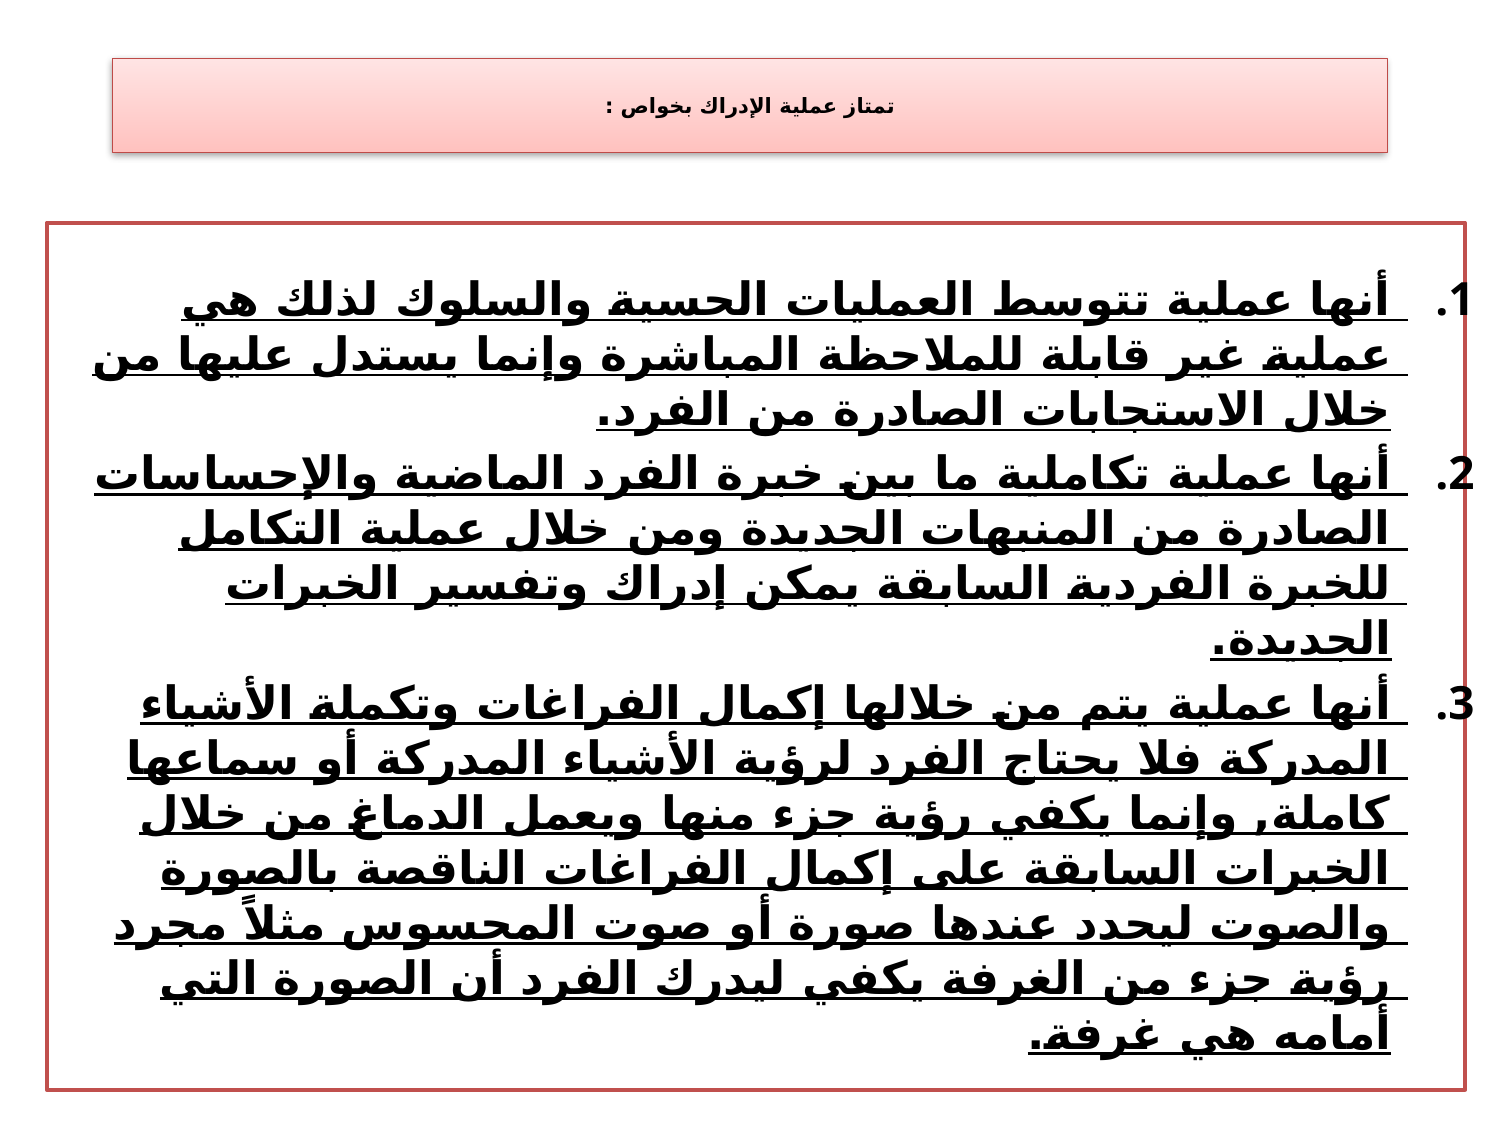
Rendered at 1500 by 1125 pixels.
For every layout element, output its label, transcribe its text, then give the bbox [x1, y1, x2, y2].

subtitle أنها عملية تتوسط العمليات الحسية والسلوك لذلك هي عملية غير قابلة للملاحظة المباشرة وإنما يستدل عليها من خلال الاستجابات الصادرة من الفرد. أنها عملية تكاملية ما بين خبرة الفرد الماضية والإحساسات الصادرة من المنبهات الجديدة ومن خلال عملية التكامل للخبرة الفردية السابقة يمكن إدراك وتفسير الخبرات الجديدة. أنها عملية يتم من خلالها إكمال الفراغات وتكملة الأشياء المدركة فلا يحتاج الفرد لرؤية الأشياء المدركة أو سماعها كاملة, وإنما يكفي رؤية جزء منها ويعمل الدماغ من خلال الخبرات السابقة على إكمال الفراغات الناقصة بالصورة والصوت ليحدد عندها صورة أو صوت المحسوس مثلاً مجرد رؤية جزء من الغرفة يكفي ليدرك الفرد أن الصورة التي أمامه هي غرفة. [45, 221, 1467, 1092]
title تمتاز عملية الإدراك بخواص : [112, 58, 1388, 153]
